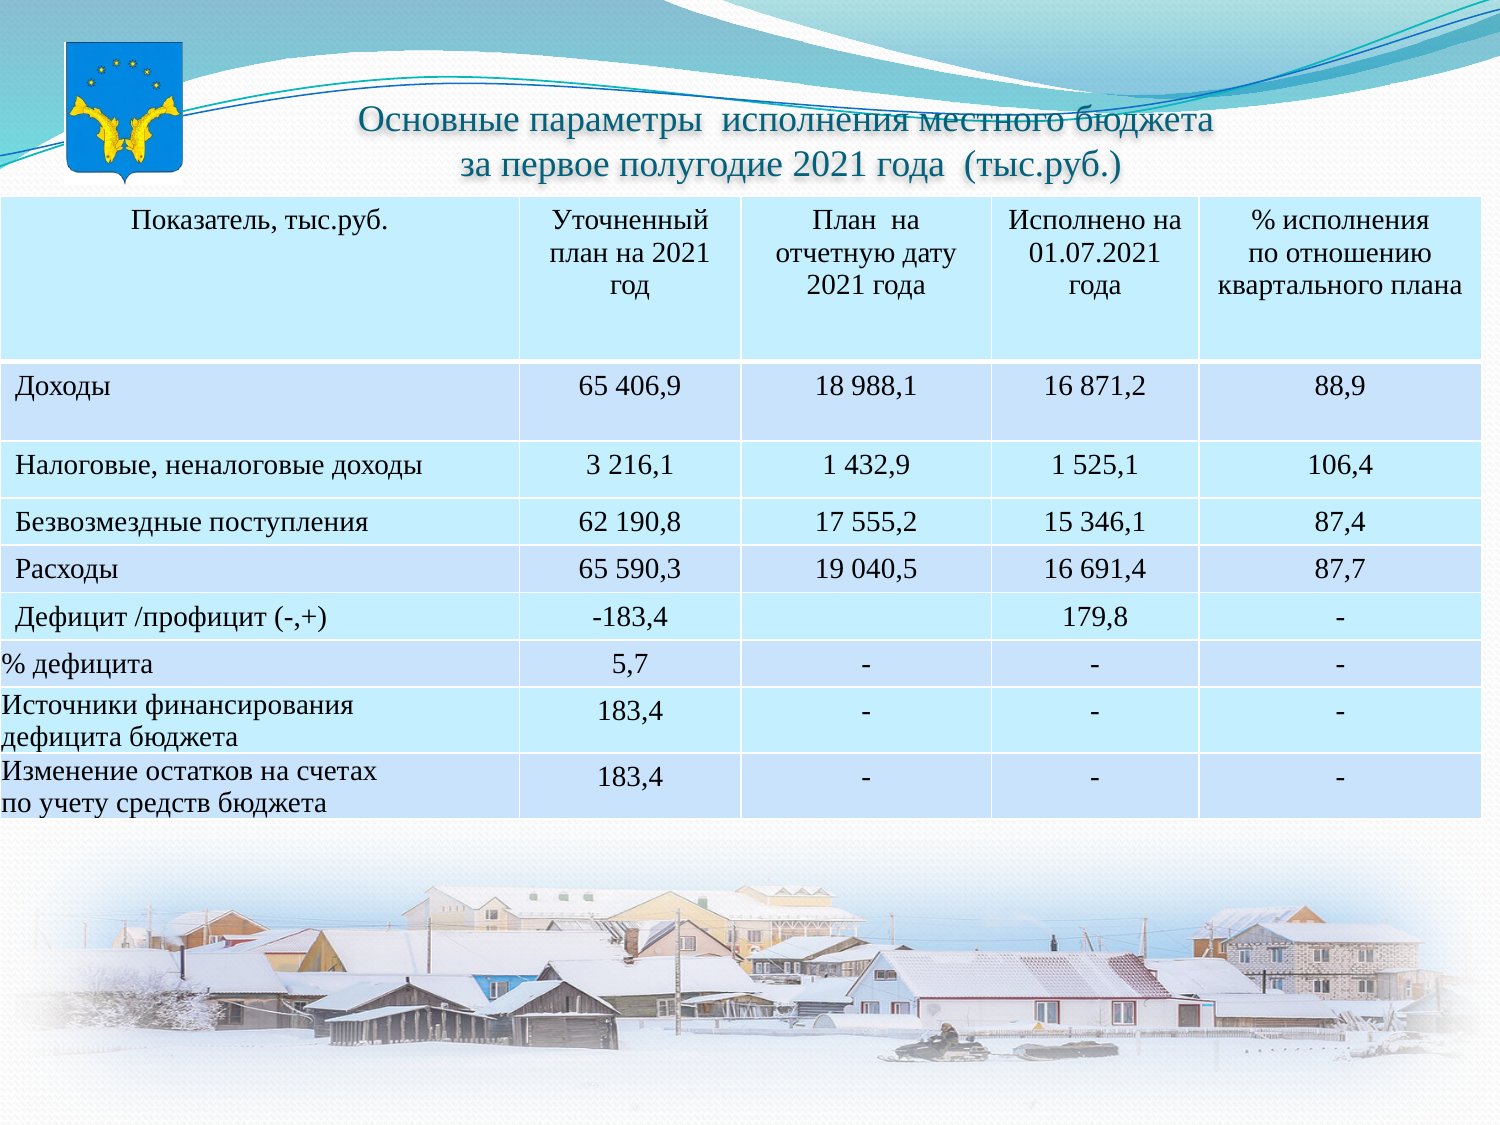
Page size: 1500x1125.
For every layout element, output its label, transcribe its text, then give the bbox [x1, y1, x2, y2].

table_cell [742, 593, 991, 639]
table_cell 16 871,2 [992, 364, 1198, 440]
table_cell Налоговые, неналоговые доходы [1, 442, 519, 497]
picture [0, 810, 1500, 1125]
table_header Показатель, тыс.руб. [1, 197, 519, 359]
table_cell 62 190,8 [520, 499, 740, 544]
table_cell 65 590,3 [520, 546, 740, 592]
table_cell Дефицит /профицит (-,+) [1, 593, 519, 639]
table_cell - [742, 641, 991, 686]
table_cell 19 040,5 [742, 546, 991, 592]
table_cell 1 432,9 [742, 442, 991, 497]
table_cell 87,7 [1200, 546, 1481, 592]
table_cell - [992, 754, 1198, 809]
table_cell 17 555,2 [742, 499, 991, 544]
table_cell - [742, 688, 991, 752]
title Основные параметры исполнения местного бюджета за первое полугодие 2021 года (тыс.руб.) [218, 101, 1365, 185]
table_cell 1 525,1 [992, 442, 1198, 497]
table_cell - [992, 641, 1198, 686]
table_header % исполнения по отношению квартального плана [1200, 197, 1481, 359]
table_cell 183,4 [520, 754, 740, 809]
table_cell - [1200, 754, 1481, 809]
table_cell Доходы [1, 364, 519, 440]
table_cell Изменение остатков на счетах по учету средств бюджета [1, 754, 519, 809]
table_cell - [992, 688, 1198, 752]
picture [64, 42, 184, 185]
table_cell 65 406,9 [520, 364, 740, 440]
table_cell 88,9 [1200, 364, 1481, 440]
table_cell % дефицита [1, 641, 519, 686]
table_cell 5,7 [520, 641, 740, 686]
table_cell 87,4 [1200, 499, 1481, 544]
table_cell 18 988,1 [742, 364, 991, 440]
table_cell 179,8 [992, 593, 1198, 639]
table_cell - [1200, 593, 1481, 639]
table_cell 15 346,1 [992, 499, 1198, 544]
table_cell 183,4 [520, 688, 740, 752]
table_cell Источники финансирования дефицита бюджета [1, 688, 519, 752]
table_cell Безвозмездные поступления [1, 499, 519, 544]
table_cell Расходы [1, 546, 519, 592]
table_header Уточненный план на 2021 год [520, 197, 740, 359]
table_header План на отчетную дату 2021 года [742, 197, 991, 359]
table_cell 3 216,1 [520, 442, 740, 497]
table_header Исполнено на 01.07.2021 года [992, 197, 1198, 359]
table_cell - [742, 754, 991, 809]
table_cell 16 691,4 [992, 546, 1198, 592]
table_cell - [1200, 688, 1481, 752]
table_cell 106,4 [1200, 442, 1481, 497]
table_cell -183,4 [520, 593, 740, 639]
table_cell - [1200, 641, 1481, 686]
